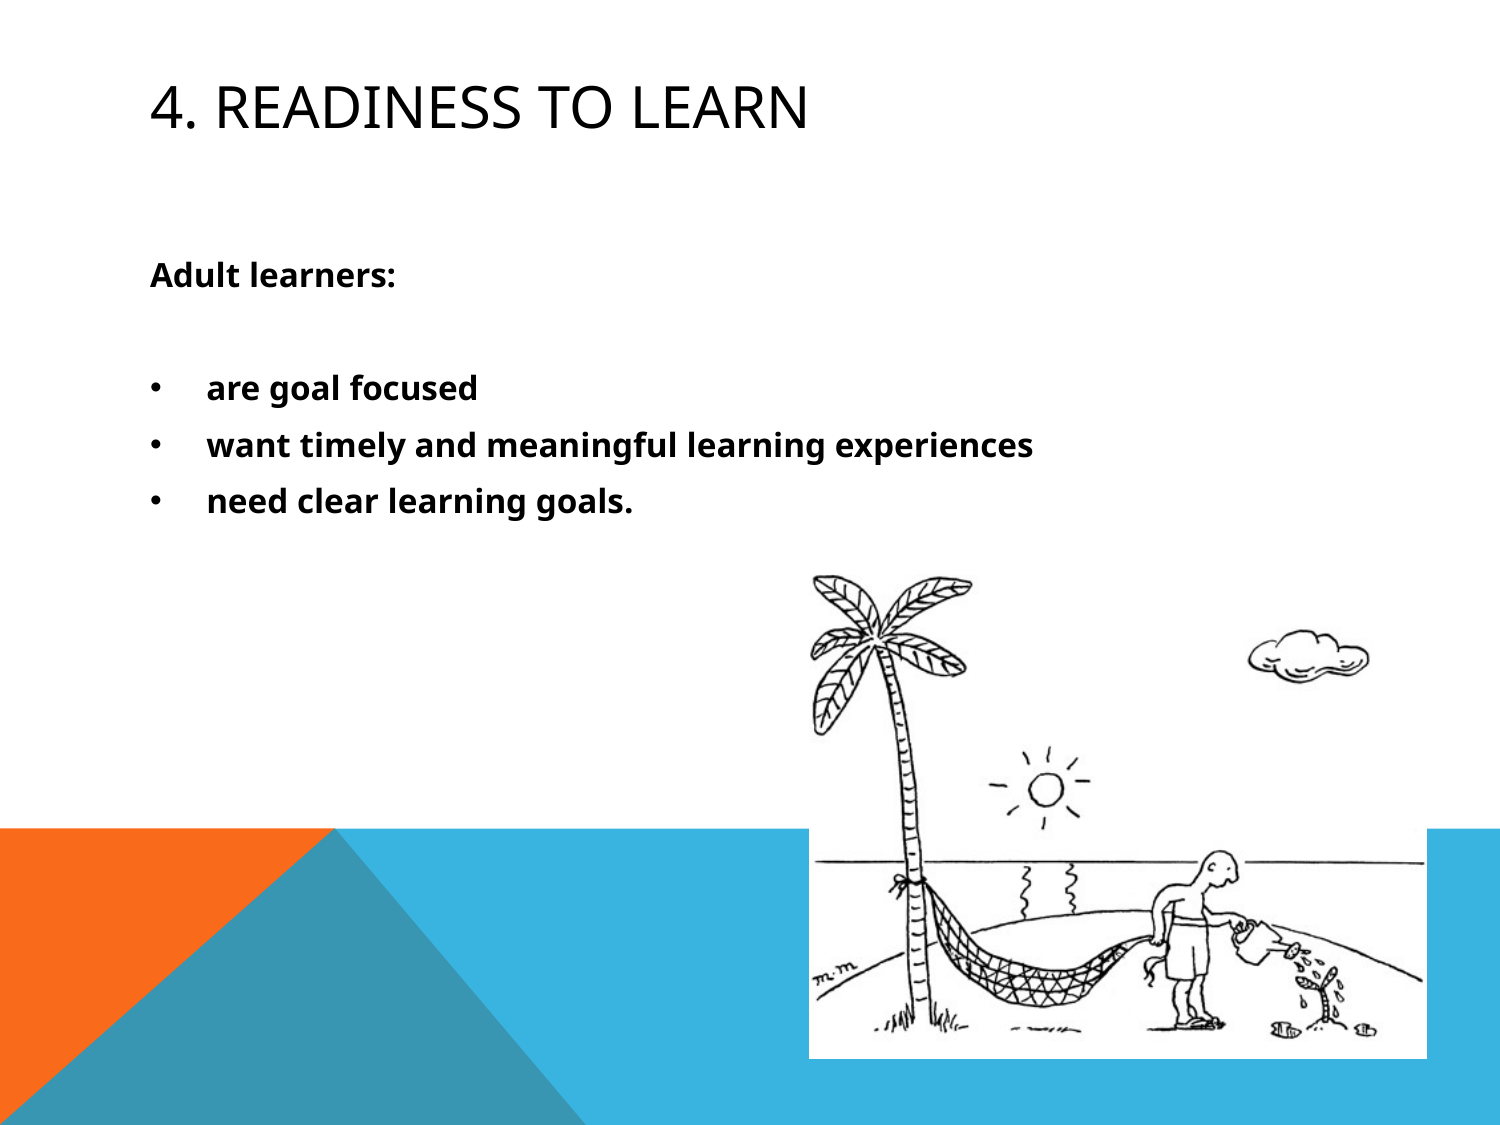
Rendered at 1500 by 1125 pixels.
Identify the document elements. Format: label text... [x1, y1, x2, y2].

list Adult learners: are goal focused want timely and meaningful learning experiences need clear learning goals. [135, 246, 1369, 835]
title 4. Readiness to learn [135, 60, 1369, 150]
picture [808, 574, 1427, 1059]
